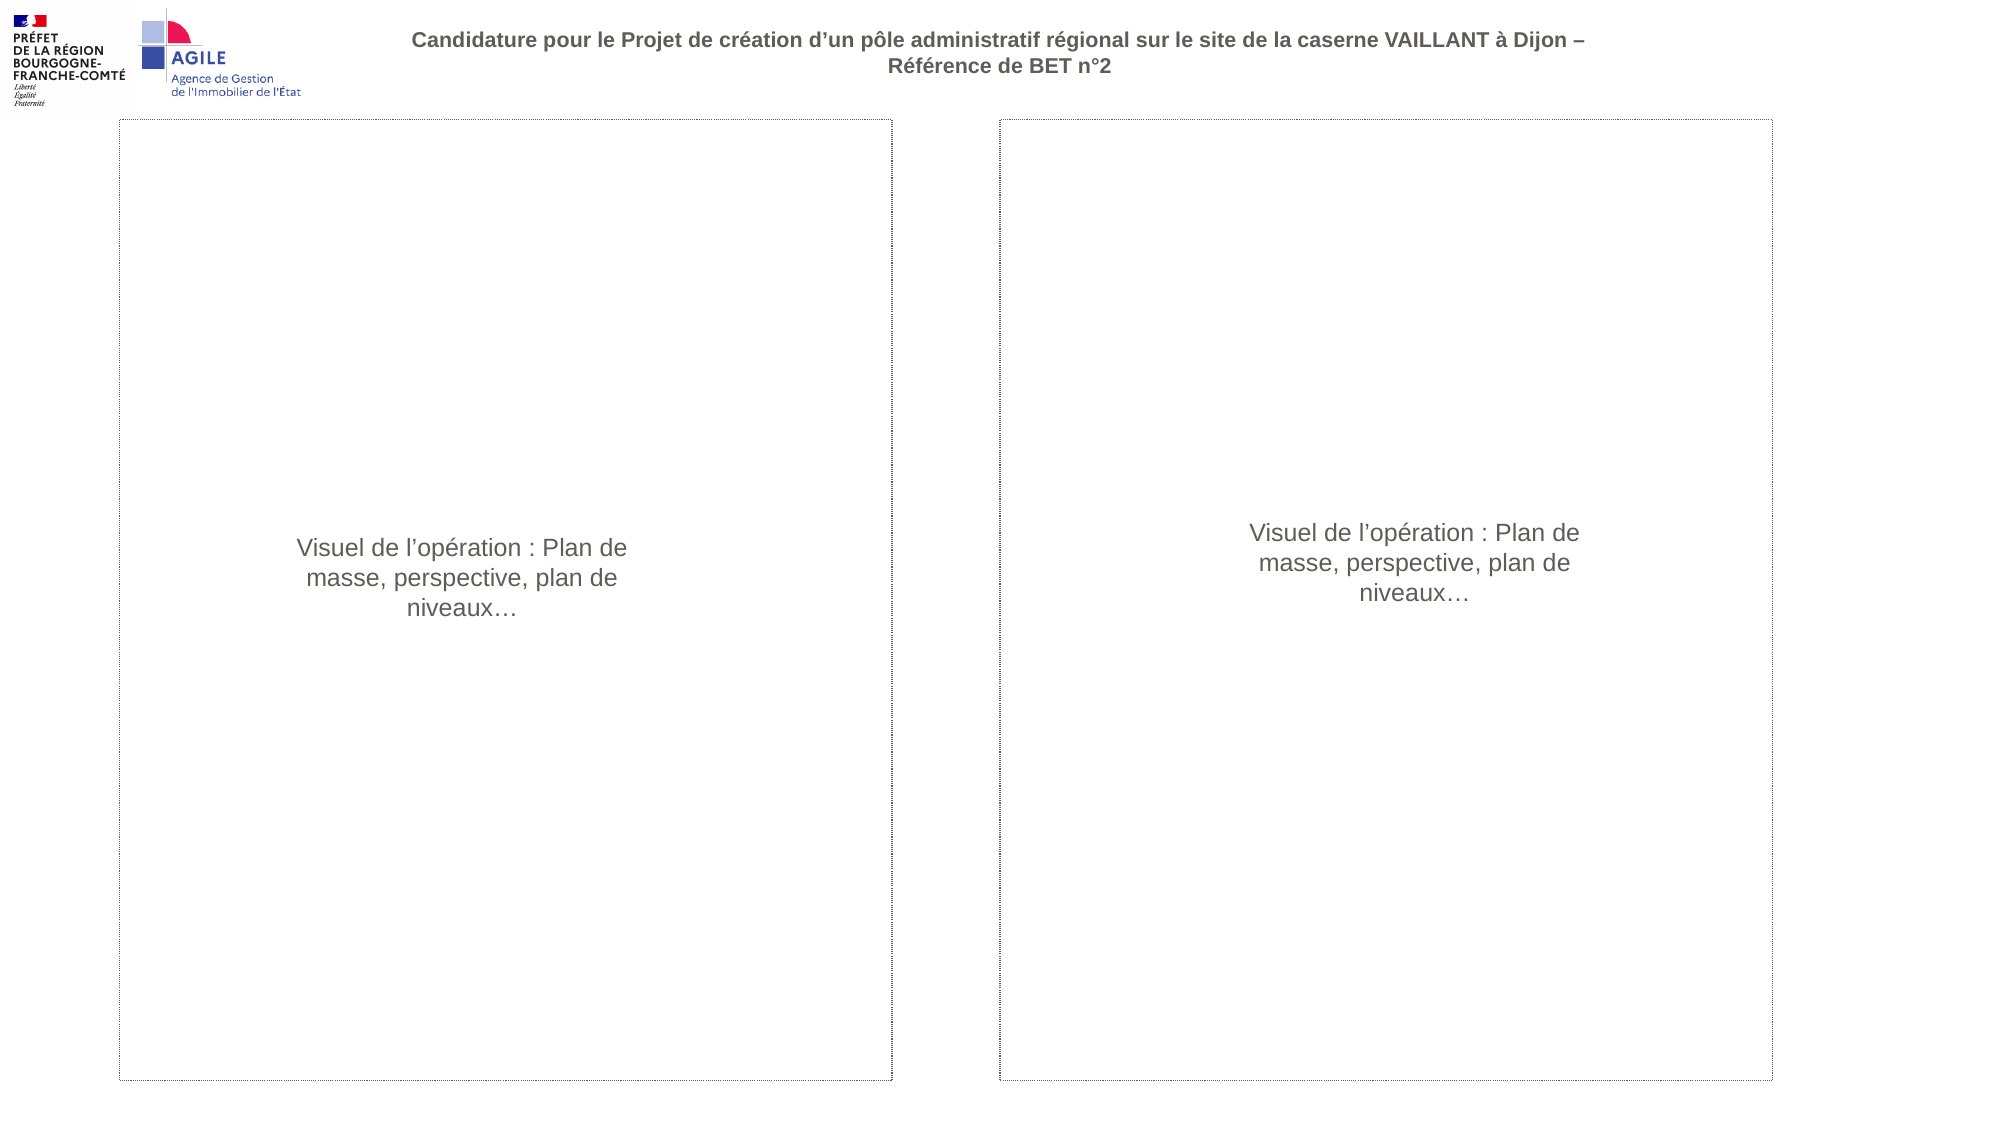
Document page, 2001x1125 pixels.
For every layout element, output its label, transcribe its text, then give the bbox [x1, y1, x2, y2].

text_box Visuel de l’opération : Plan de masse, perspective, plan de niveaux… [1222, 509, 1608, 614]
text_box [119, 119, 892, 1081]
text_box Candidature pour le Projet de création d’un pôle administratif régional sur le site de la caserne VAILLANT à Dijon – Référence de BET n°2 [354, 19, 1646, 111]
text_box [999, 119, 1773, 1081]
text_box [2, 3, 308, 118]
